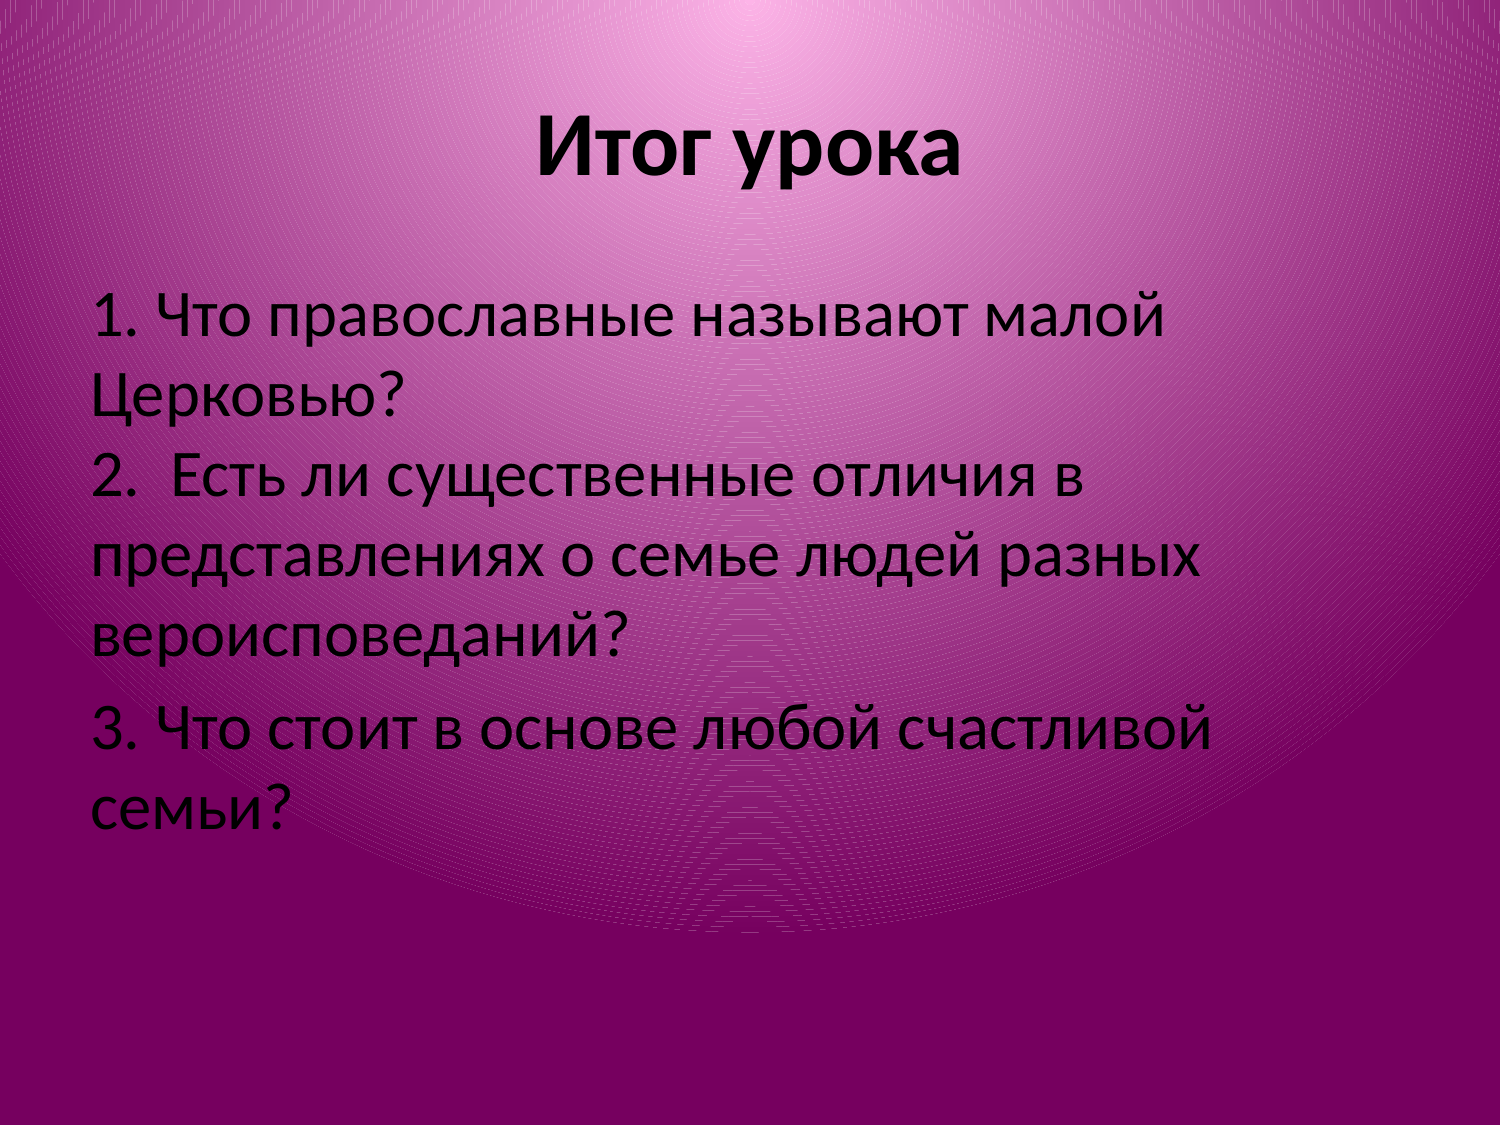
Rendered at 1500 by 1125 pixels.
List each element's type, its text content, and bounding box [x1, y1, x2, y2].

list 1. Что православные называют малой Церковью? 2. Есть ли существенные отличия в представлениях о семье людей разных вероисповеданий? 3. Что стоит в основе любой счастливой семьи? [75, 262, 1425, 1005]
title Итог урока [75, 45, 1425, 233]
